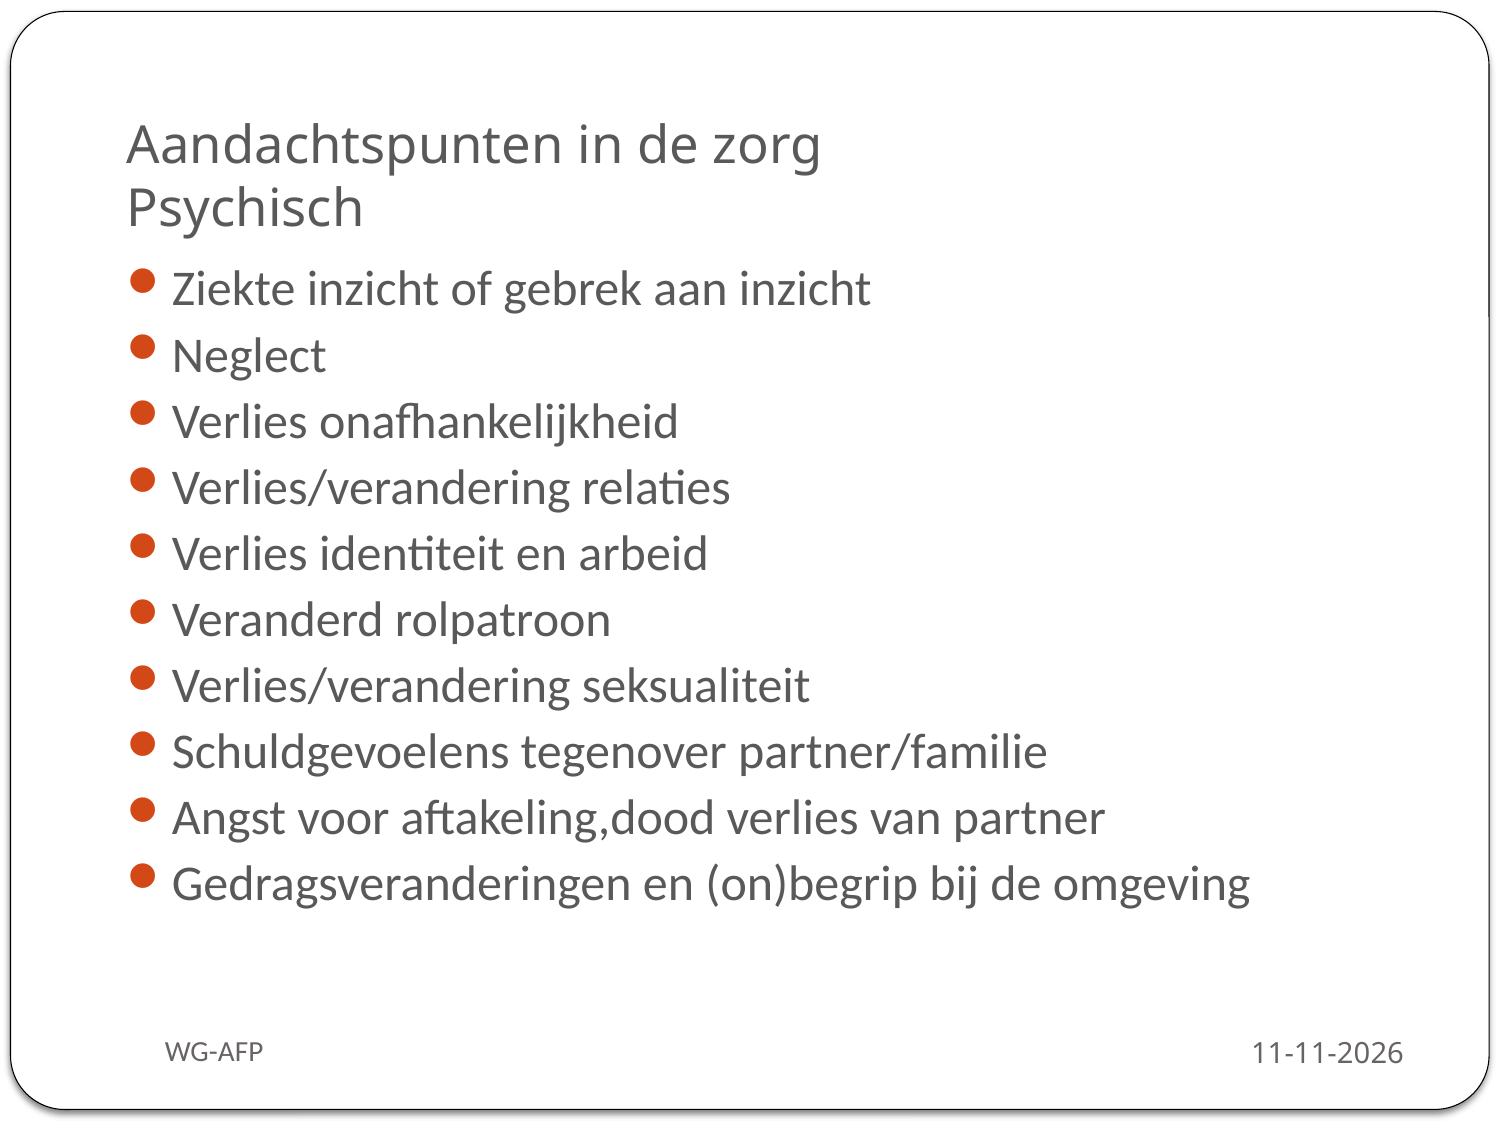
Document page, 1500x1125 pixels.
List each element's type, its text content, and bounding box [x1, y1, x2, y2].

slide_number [1012, 1015, 1419, 1094]
footer WG-AFP [150, 1012, 800, 1088]
list Ziekte inzicht of gebrek aan inzicht Neglect Verlies onafhankelijkheid Verlies/verandering relaties Verlies identiteit en arbeid Veranderd rolpatroon Verlies/verandering seksualiteit Schuldgevoelens tegenover partner/familie Angst voor aftakeling,dood verlies van partner Gedragsveranderingen en (on)begrip bij de omgeving [112, 255, 1388, 1068]
title Aandachtspunten in de zorg Psychisch [112, 101, 1388, 252]
